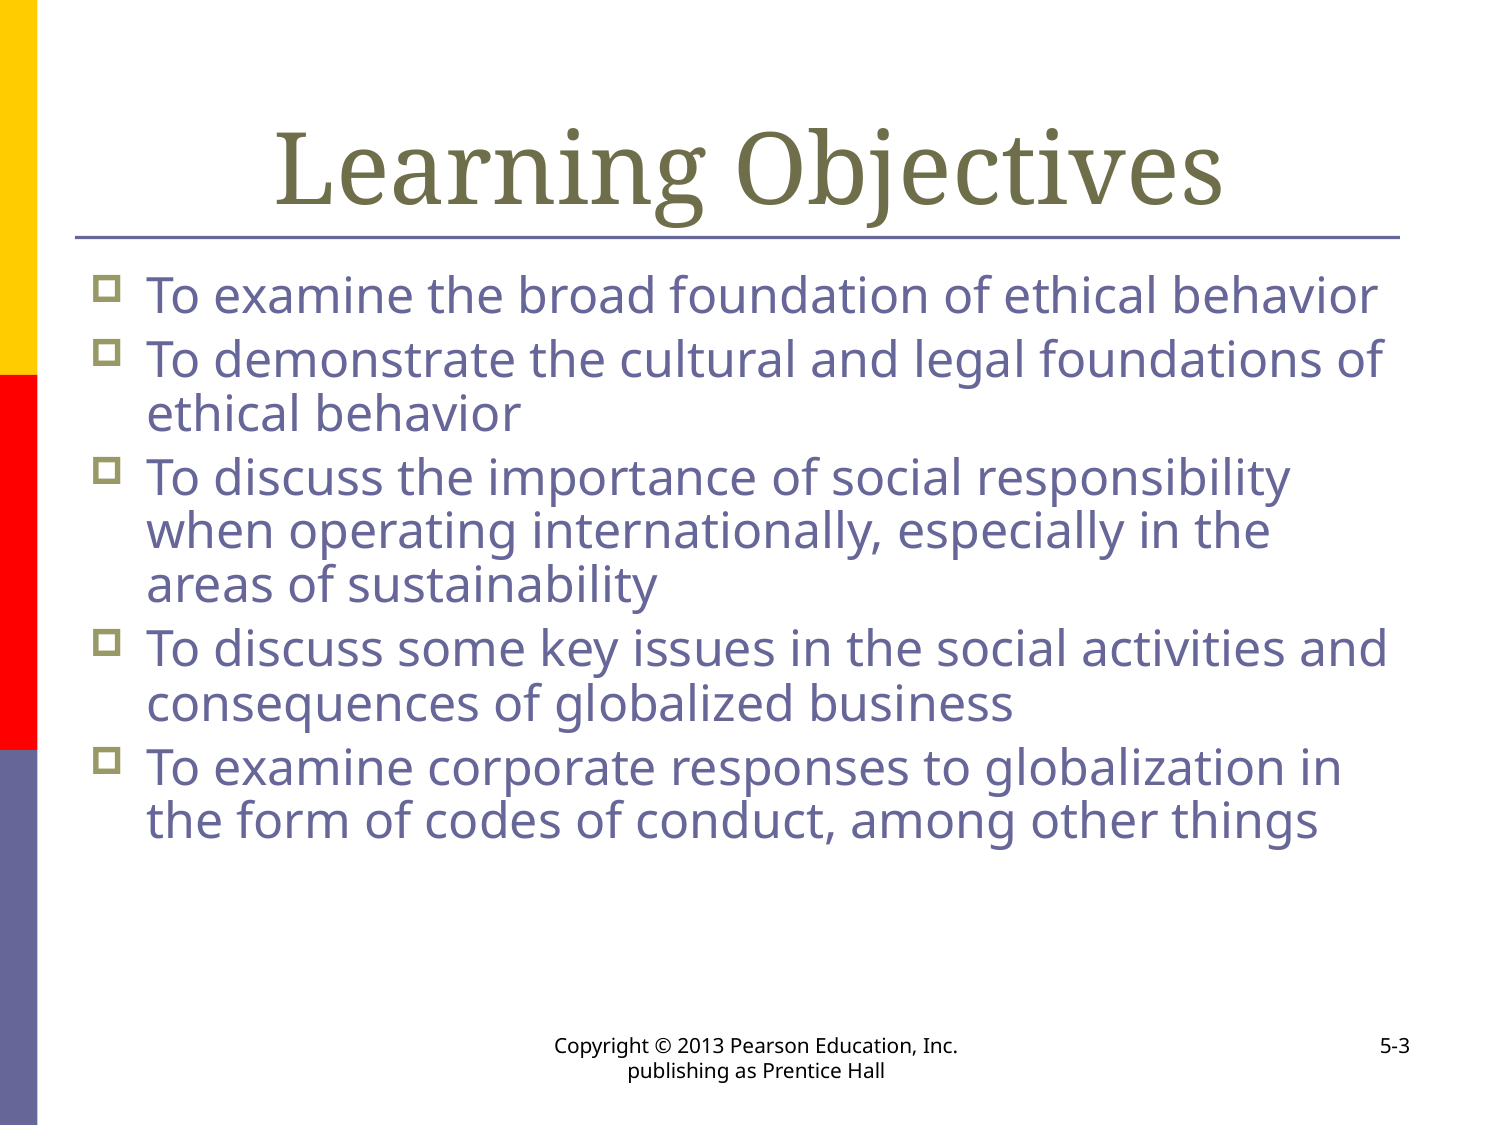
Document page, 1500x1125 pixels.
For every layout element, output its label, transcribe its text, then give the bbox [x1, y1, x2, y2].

footer Copyright © 2013 Pearson Education, Inc. publishing as Prentice Hall [500, 1025, 1013, 1100]
title Learning Objectives [75, 45, 1425, 233]
list To examine the broad foundation of ethical behavior To demonstrate the cultural and legal foundations of ethical behavior To discuss the importance of social responsibility when operating internationally, especially in the areas of sustainability To discuss some key issues in the social activities and consequences of globalized business To examine corporate responses to globalization in the form of codes of conduct, among other things [75, 262, 1425, 1006]
slide_number 5-3 [1074, 1025, 1425, 1100]
